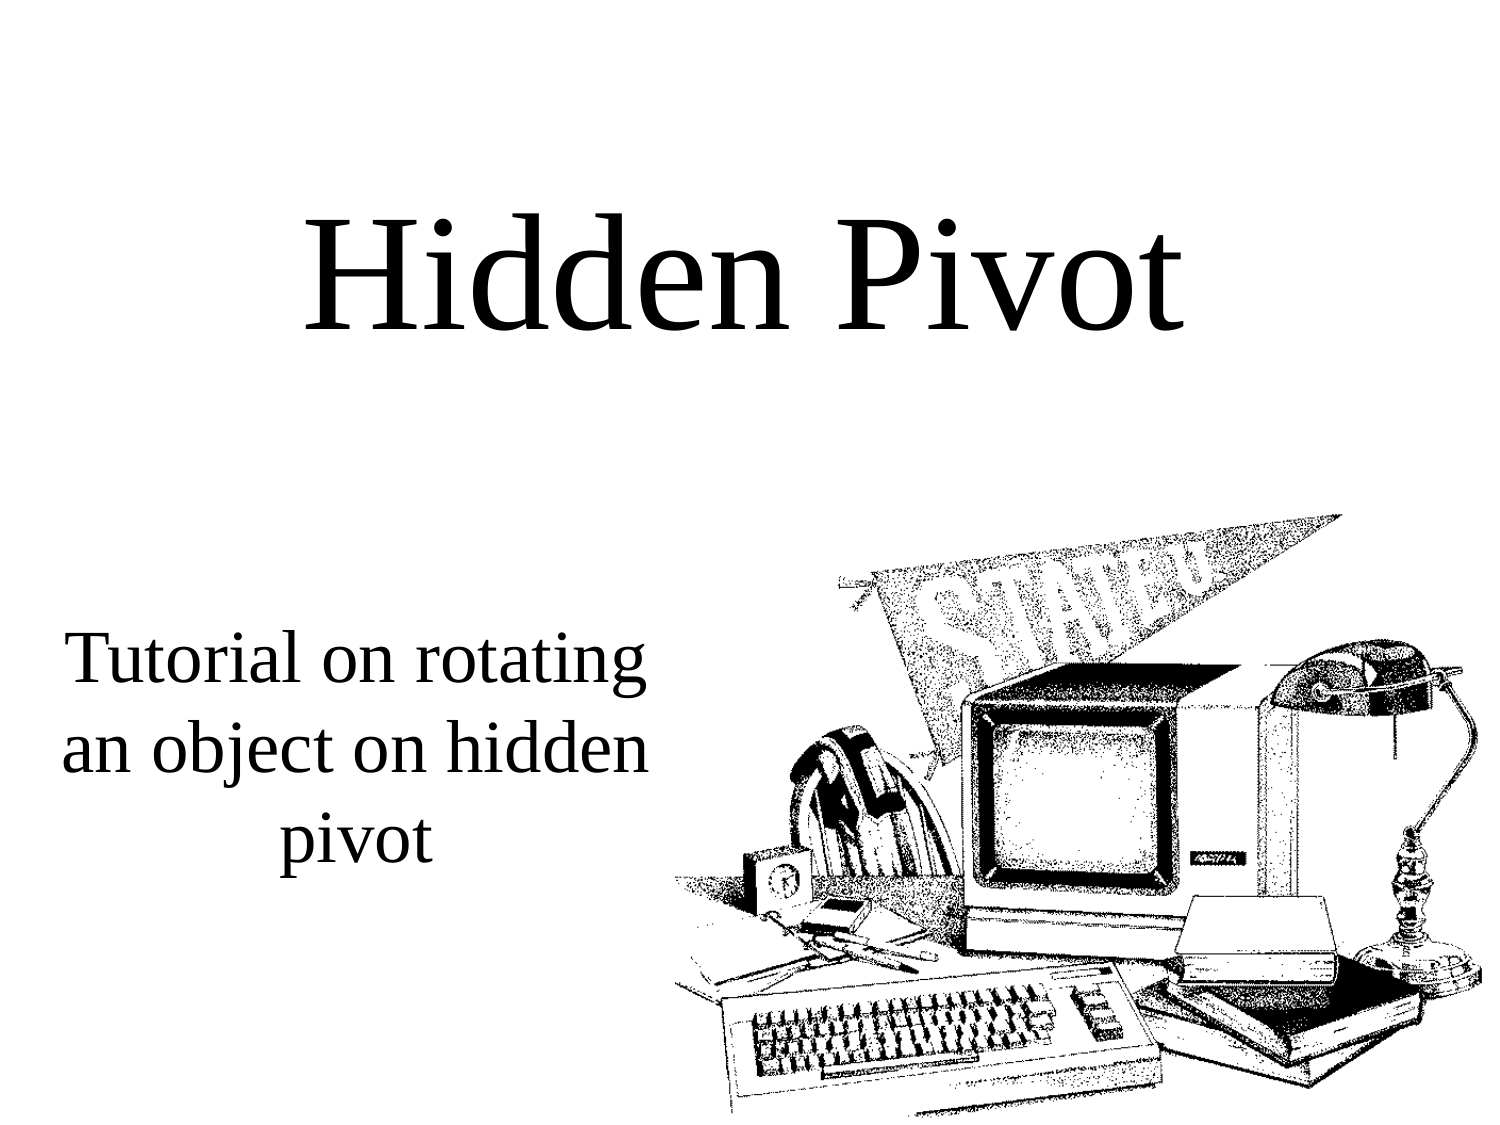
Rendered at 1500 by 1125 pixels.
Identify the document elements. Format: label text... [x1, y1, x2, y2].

subtitle Tutorial on rotating an object on hidden pivot [37, 599, 676, 863]
picture [675, 509, 1500, 1125]
title Hidden Pivot [37, 37, 1451, 488]
